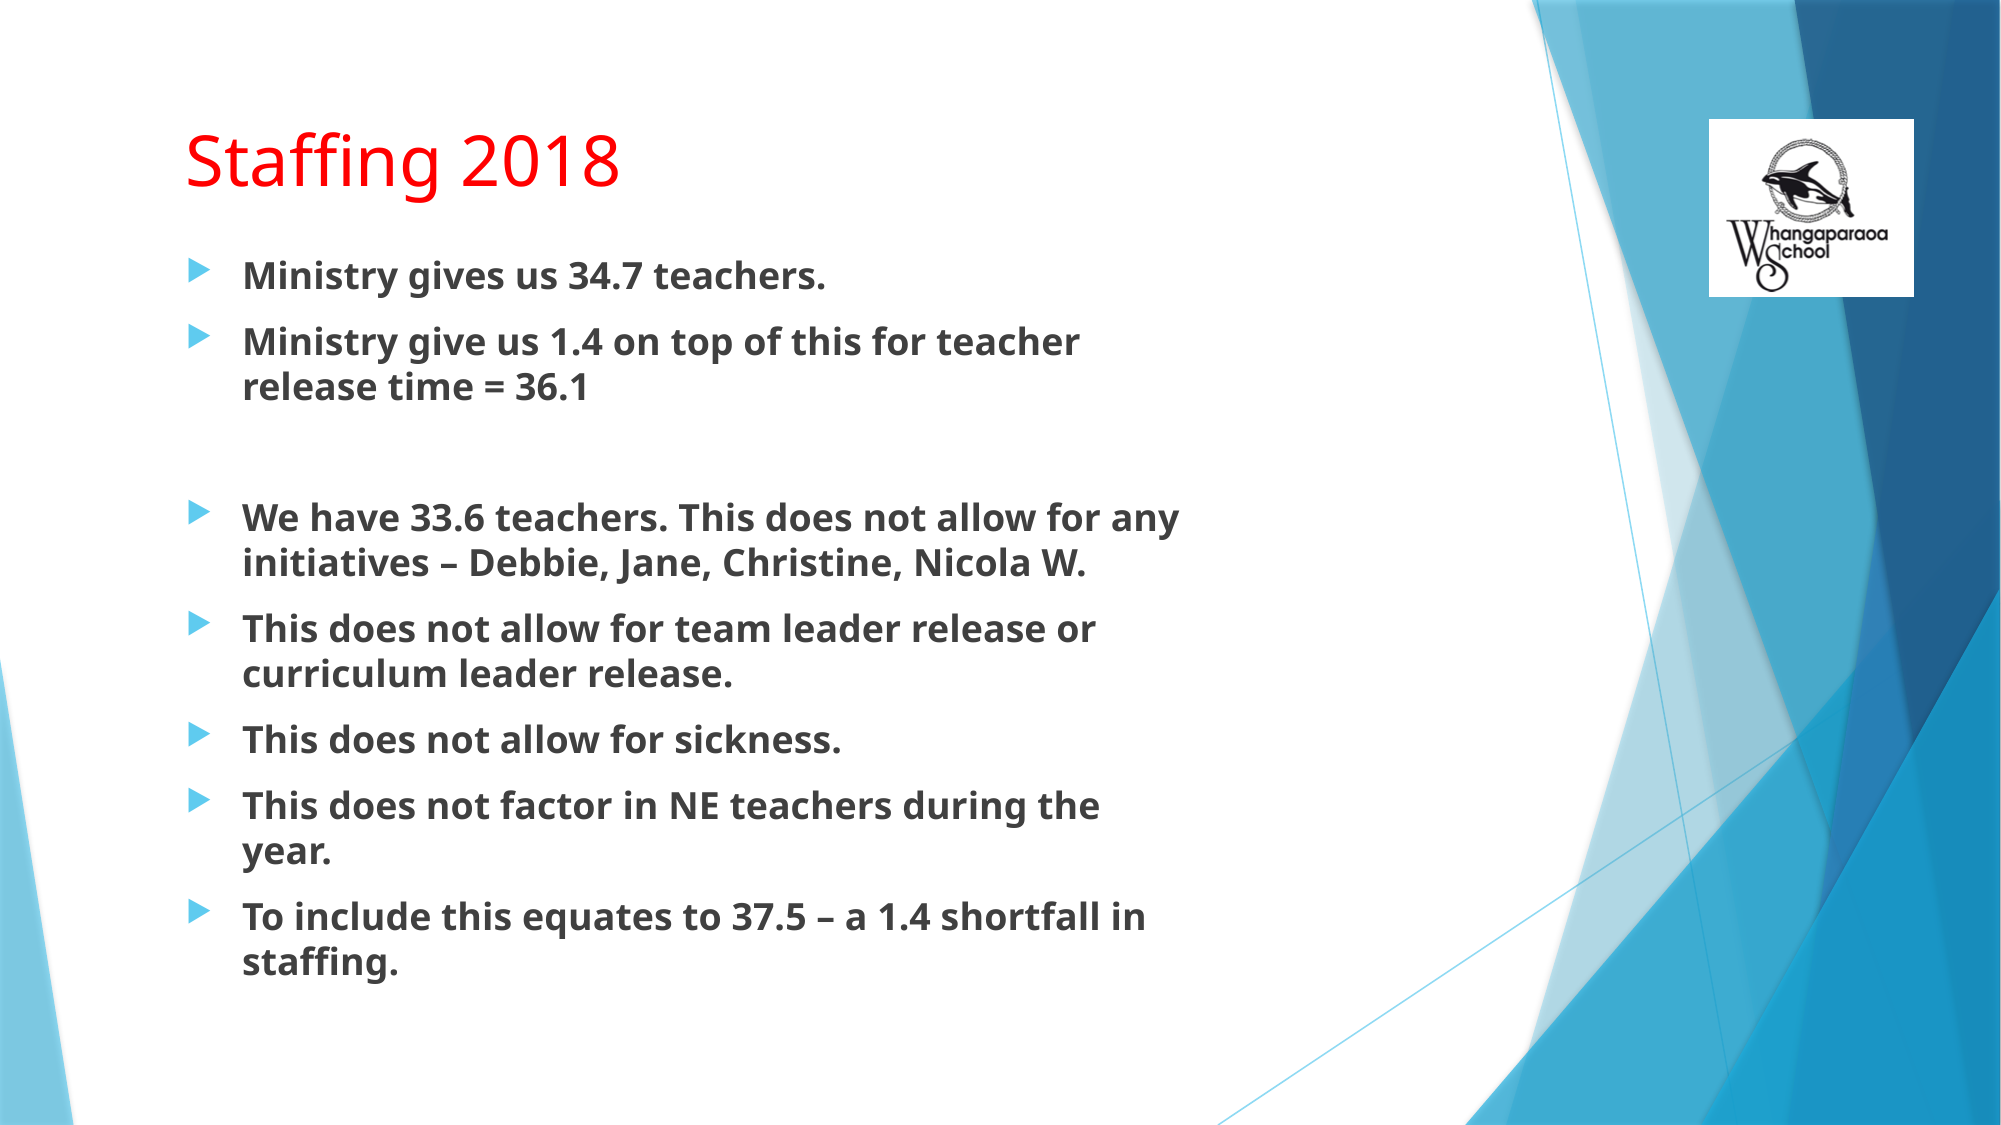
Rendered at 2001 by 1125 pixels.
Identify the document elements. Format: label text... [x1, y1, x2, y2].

list Ministry gives us 34.7 teachers. Ministry give us 1.4 on top of this for teacher release time = 36.1 We have 33.6 teachers. This does not allow for any initiatives – Debbie, Jane, Christine, Nicola W. This does not allow for team leader release or curriculum leader release. This does not allow for sickness. This does not factor in NE teachers during the year. To include this equates to 37.5 – a 1.4 shortfall in staffing. [170, 244, 1213, 1101]
picture [1709, 118, 1914, 298]
title Staffing 2018 [170, 108, 1213, 209]
